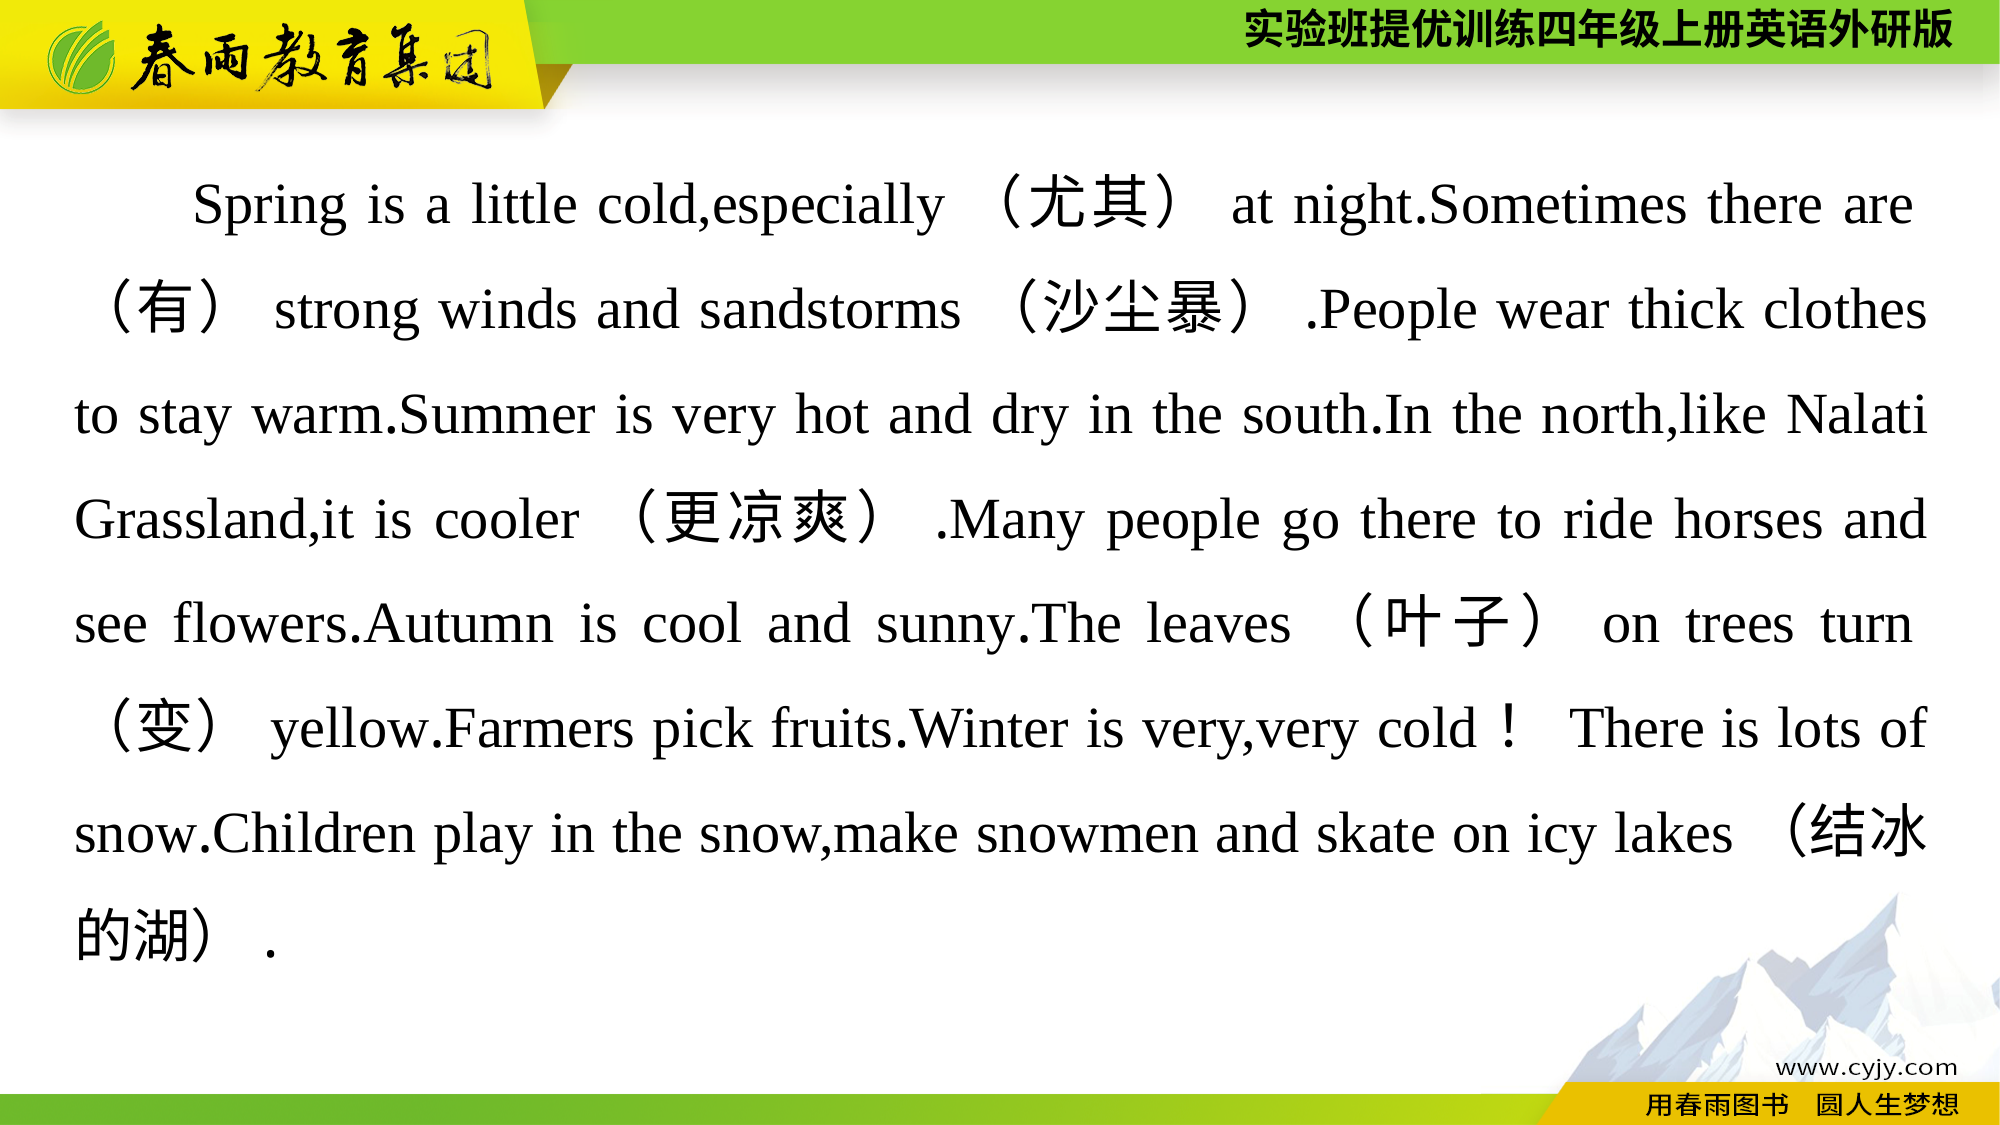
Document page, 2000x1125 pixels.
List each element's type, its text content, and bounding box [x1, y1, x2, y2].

picture [0, 0, 2000, 1125]
list Spring is a little cold,especially（尤其）at night.Sometimes there are（有）strong winds and sandstorms（沙尘暴）.People wear thick clothes to stay warm.Summer is very hot and dry in the south.In the north,like Nalati Grassland,it is cooler（更凉爽）.Many people go there to ride horses and see flowers.Autumn is cool and sunny.The leaves（叶子）on trees turn（变）yellow.Farmers pick fruits.Winter is very,very cold！There is lots of snow.Children play in the snow,make snowmen and skate on icy lakes（结冰的湖）. [59, 122, 1944, 973]
